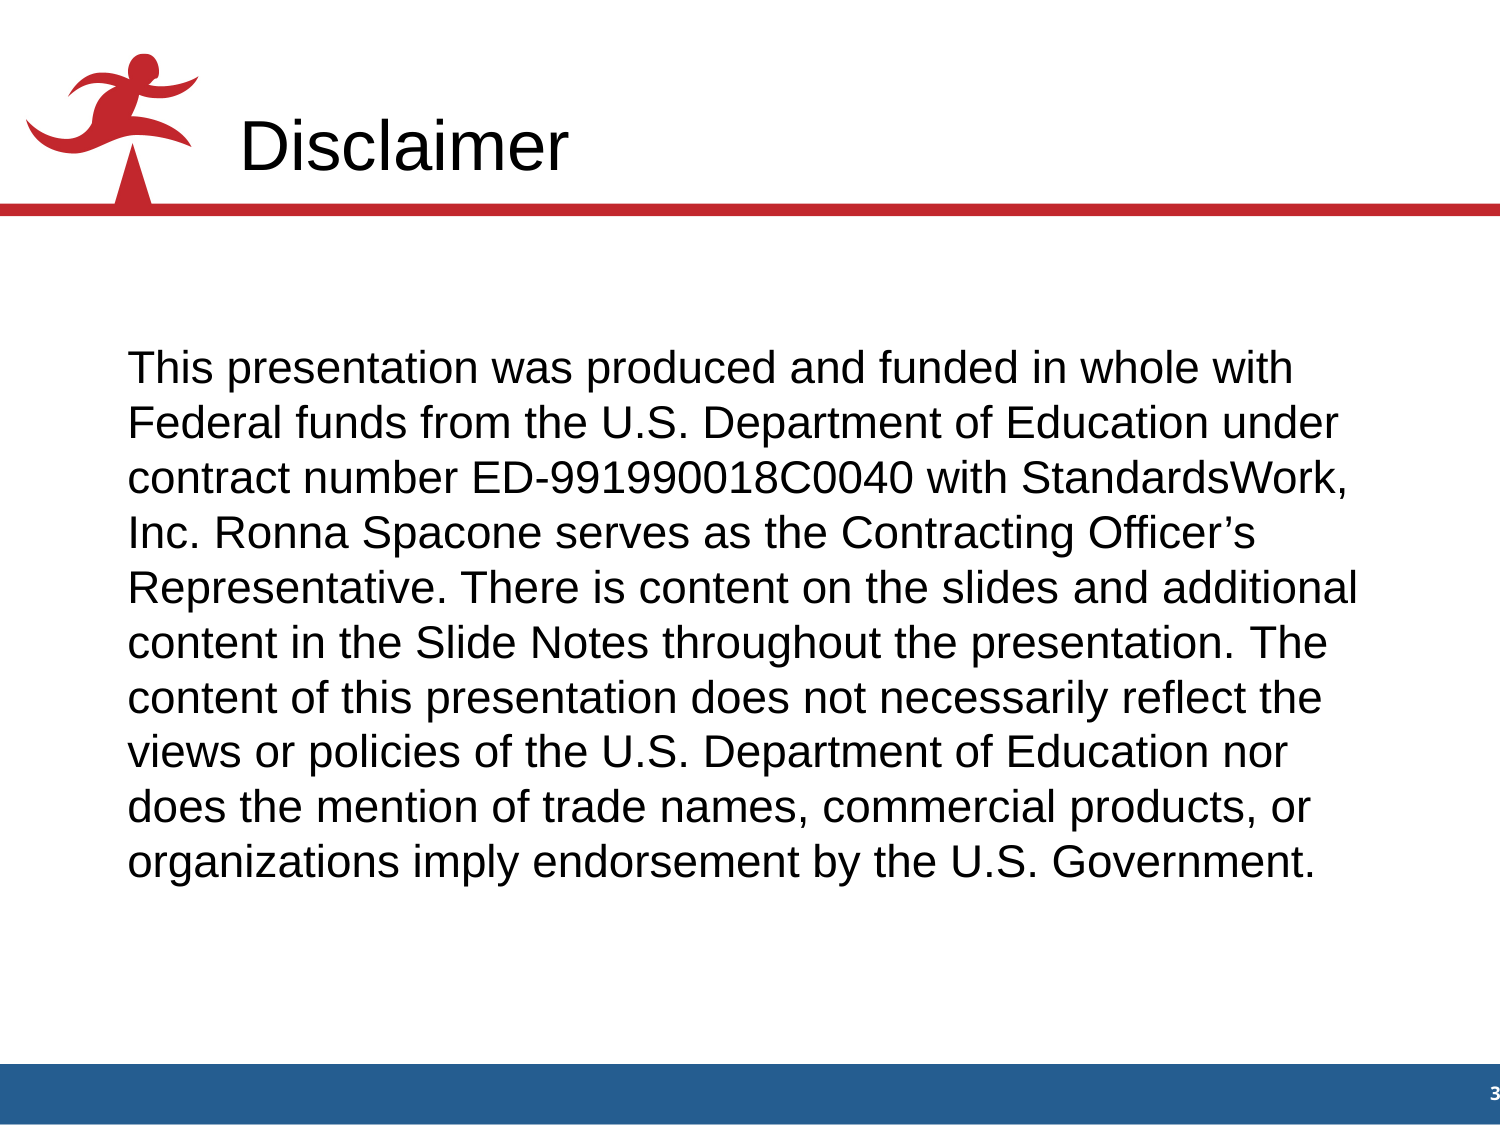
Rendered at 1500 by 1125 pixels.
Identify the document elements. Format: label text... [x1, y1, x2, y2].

text_box Disclaimer [225, 74, 1388, 194]
list This presentation was produced and funded in whole with Federal funds from the U.S. Department of Education under contract number ED-991990018C0040 with StandardsWork, Inc. Ronna Spacone serves as the Contracting Officer’s Representative. There is content on the slides and additional content in the Slide Notes throughout the presentation. The content of this presentation does not necessarily reflect the views or policies of the U.S. Department of Education nor does the mention of trade names, commercial products, or organizations imply endorsement by the U.S. Government. [112, 275, 1413, 938]
picture [0, 0, 1500, 1125]
